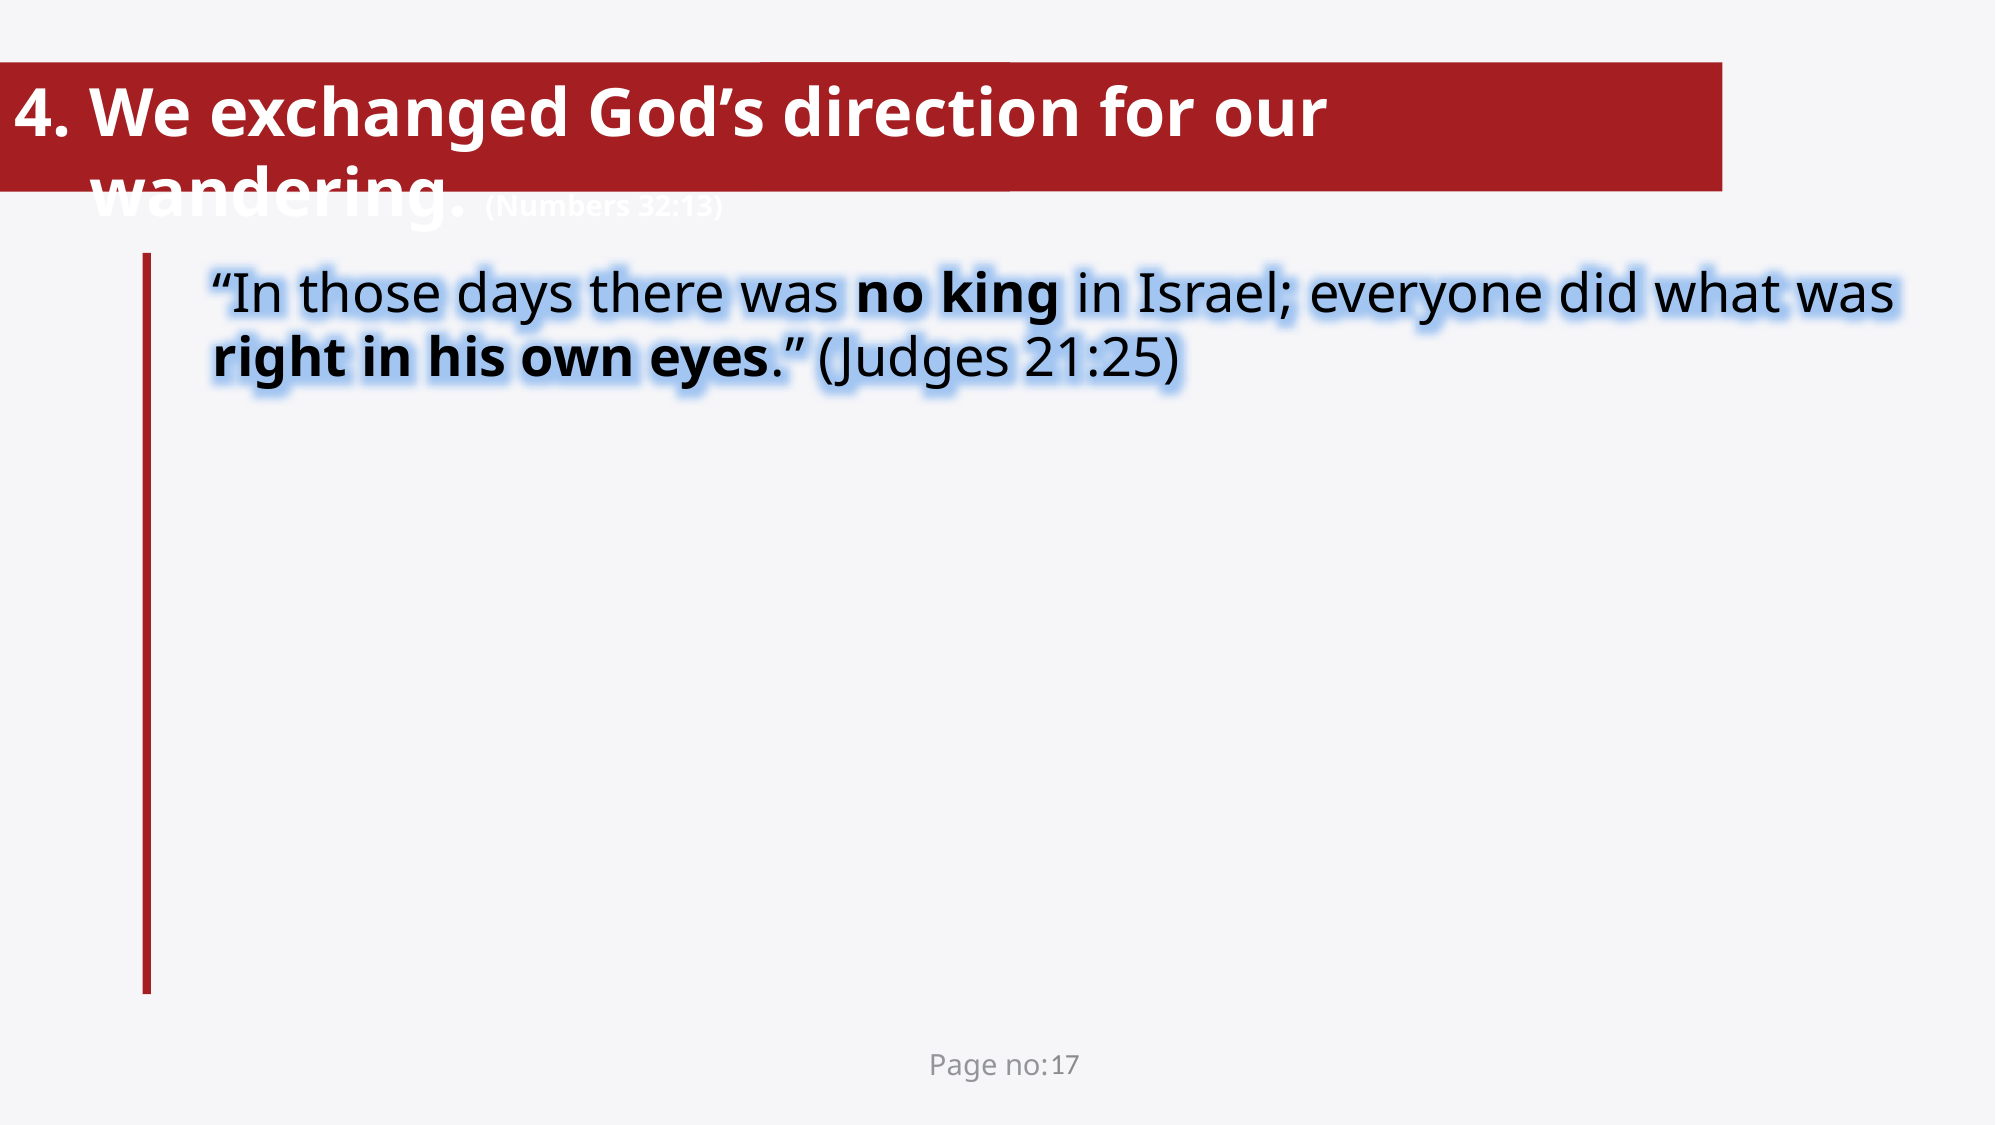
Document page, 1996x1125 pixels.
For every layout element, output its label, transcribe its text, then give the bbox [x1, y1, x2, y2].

text_box “In those days there was no king in Israel; everyone did what was right in his own eyes.” (Judges 21:25) [198, 250, 1911, 396]
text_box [0, 62, 1723, 194]
